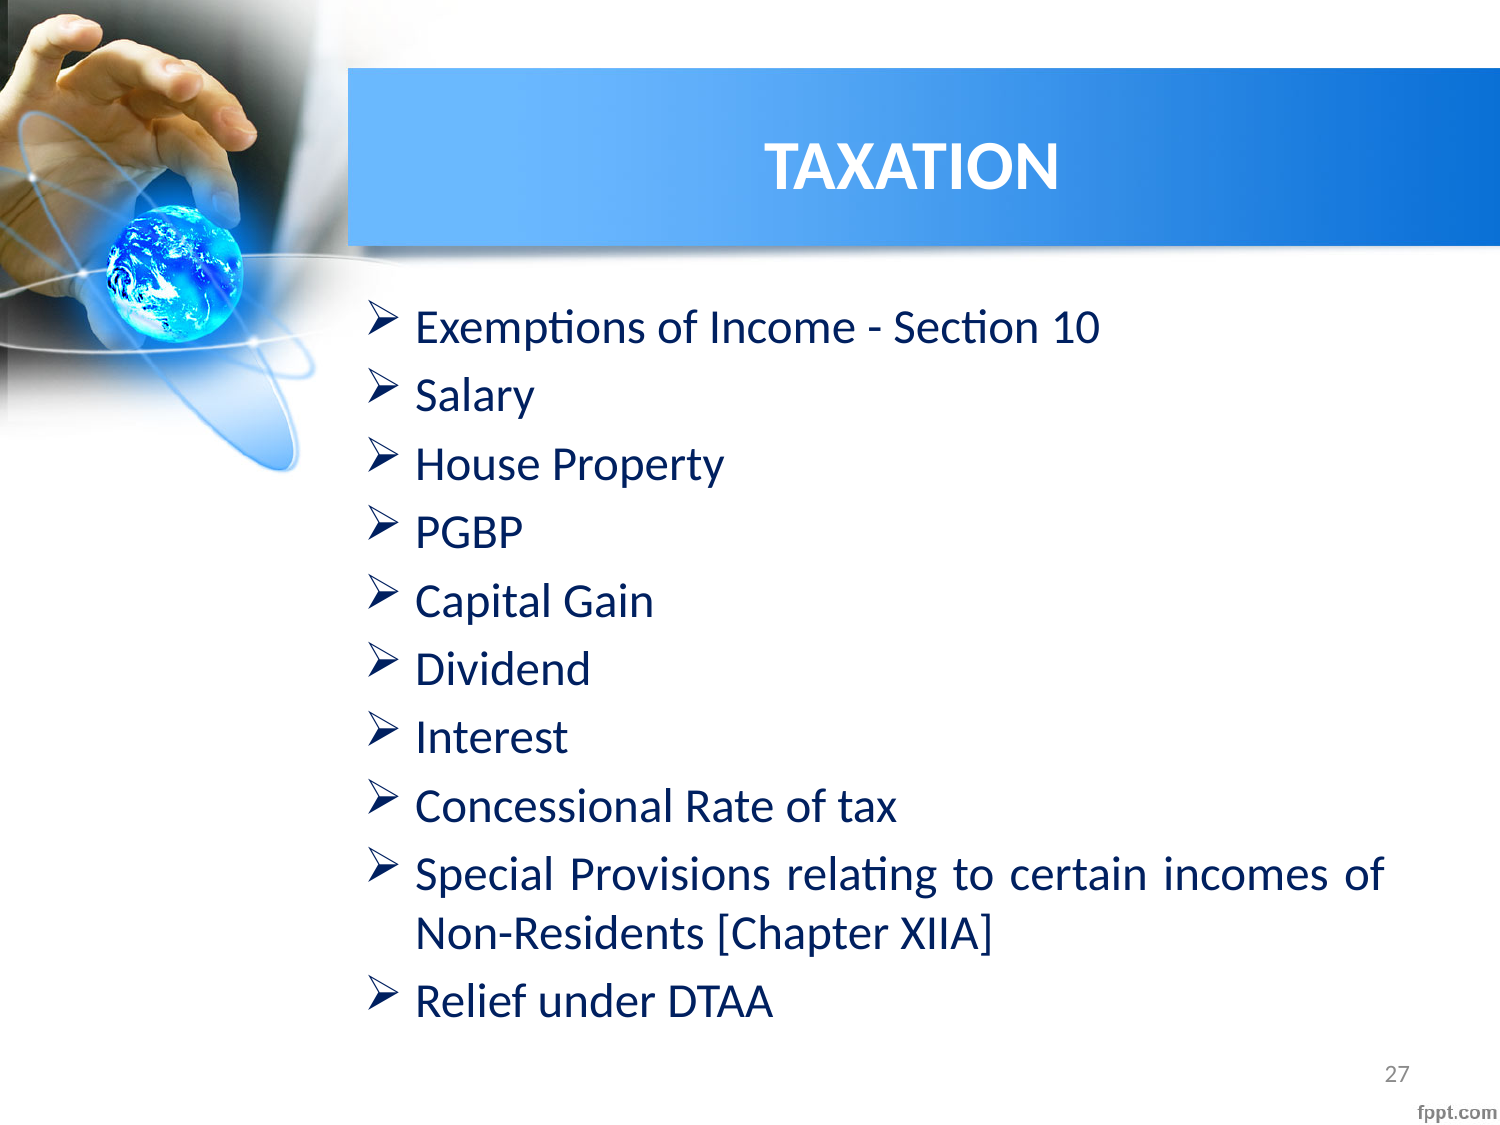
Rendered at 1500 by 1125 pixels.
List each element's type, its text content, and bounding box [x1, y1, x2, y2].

list Exemptions of Income - Section 10 Salary House Property PGBP Capital Gain Dividend Interest Concessional Rate of tax Special Provisions relating to certain incomes of Non-Residents [Chapter XIIA] Relief under DTAA [349, 286, 1402, 1039]
slide_number 27 [1074, 1042, 1425, 1103]
title TAXATION [374, 111, 1452, 212]
picture [0, 0, 1500, 1125]
